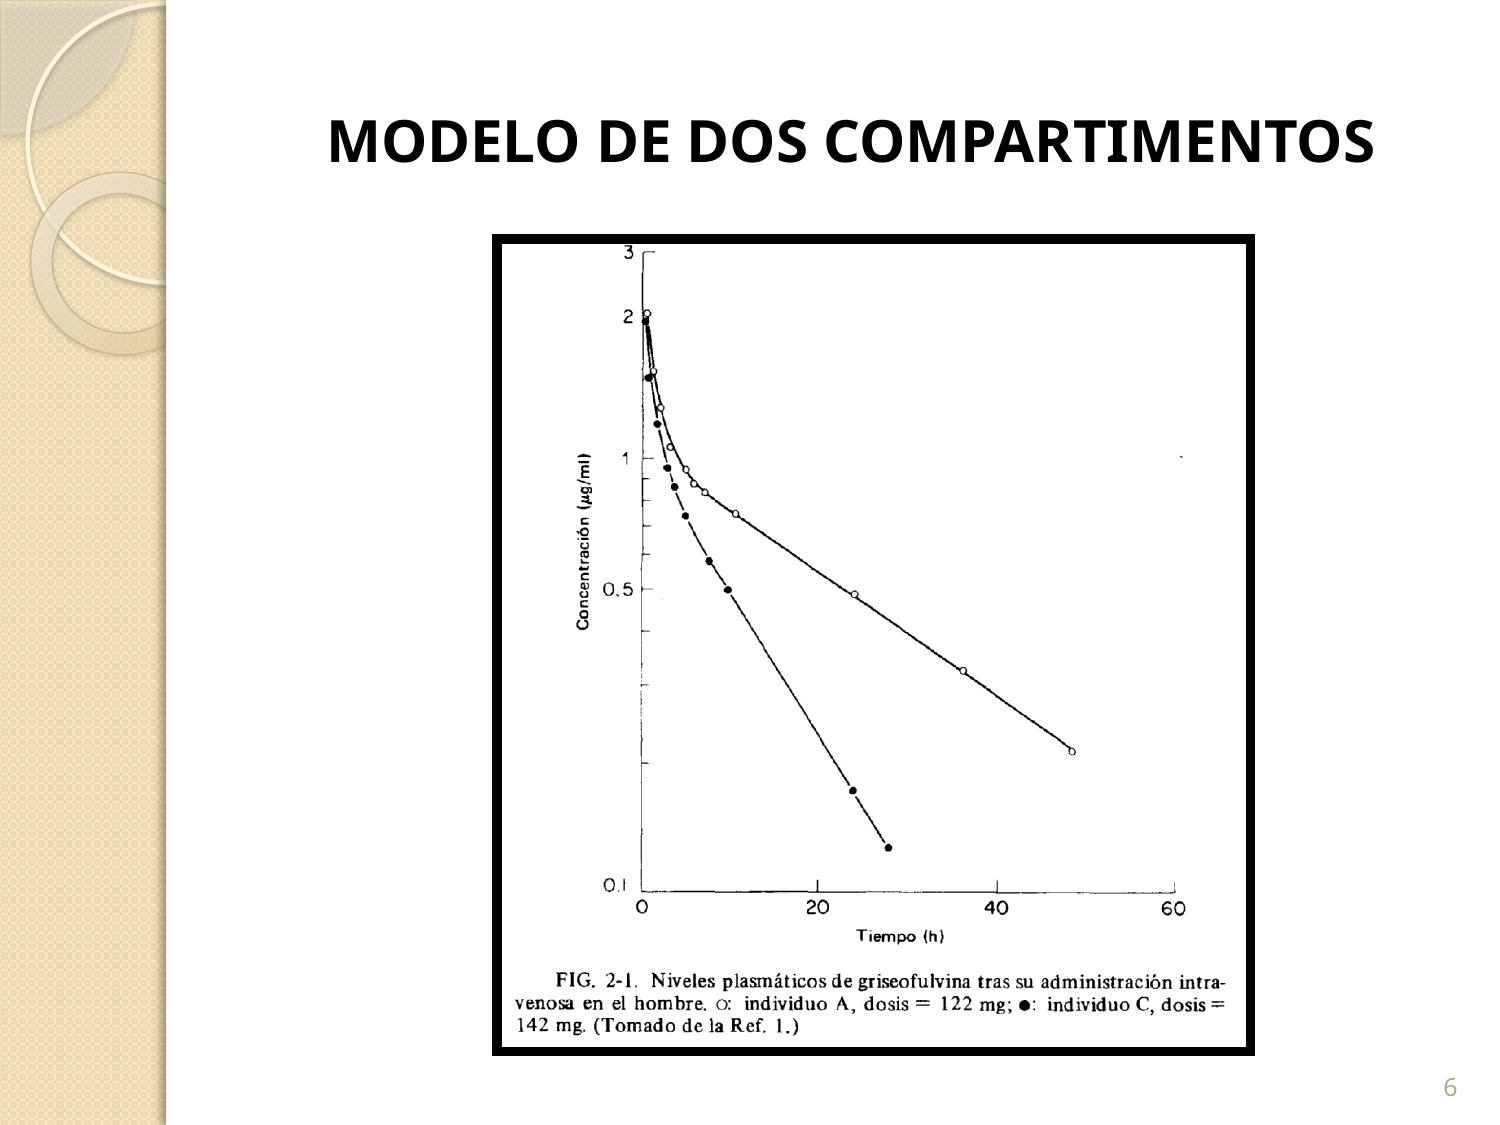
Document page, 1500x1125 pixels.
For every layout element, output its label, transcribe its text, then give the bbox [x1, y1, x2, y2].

title MODELO DE DOS COMPARTIMENTOS [235, 45, 1466, 233]
slide_number 6 [1413, 1034, 1488, 1113]
picture [501, 243, 1247, 1048]
